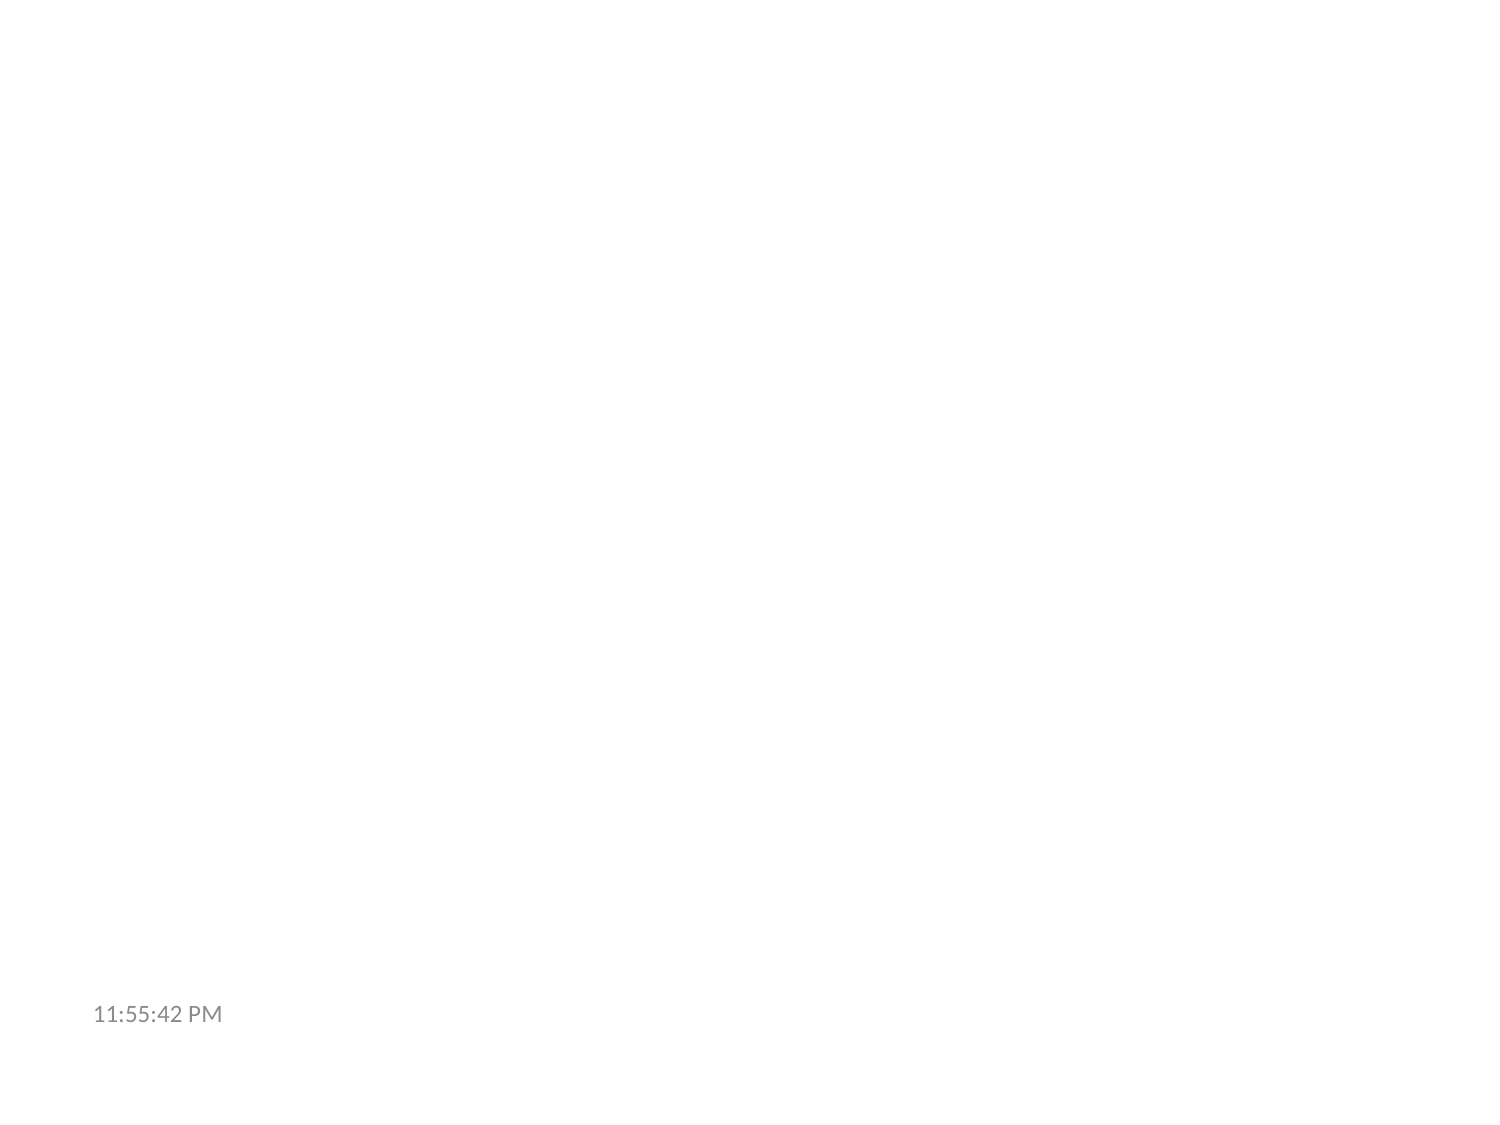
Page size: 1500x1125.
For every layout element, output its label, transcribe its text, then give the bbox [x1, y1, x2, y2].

text_box 3:35:09 PM [77, 982, 428, 1043]
